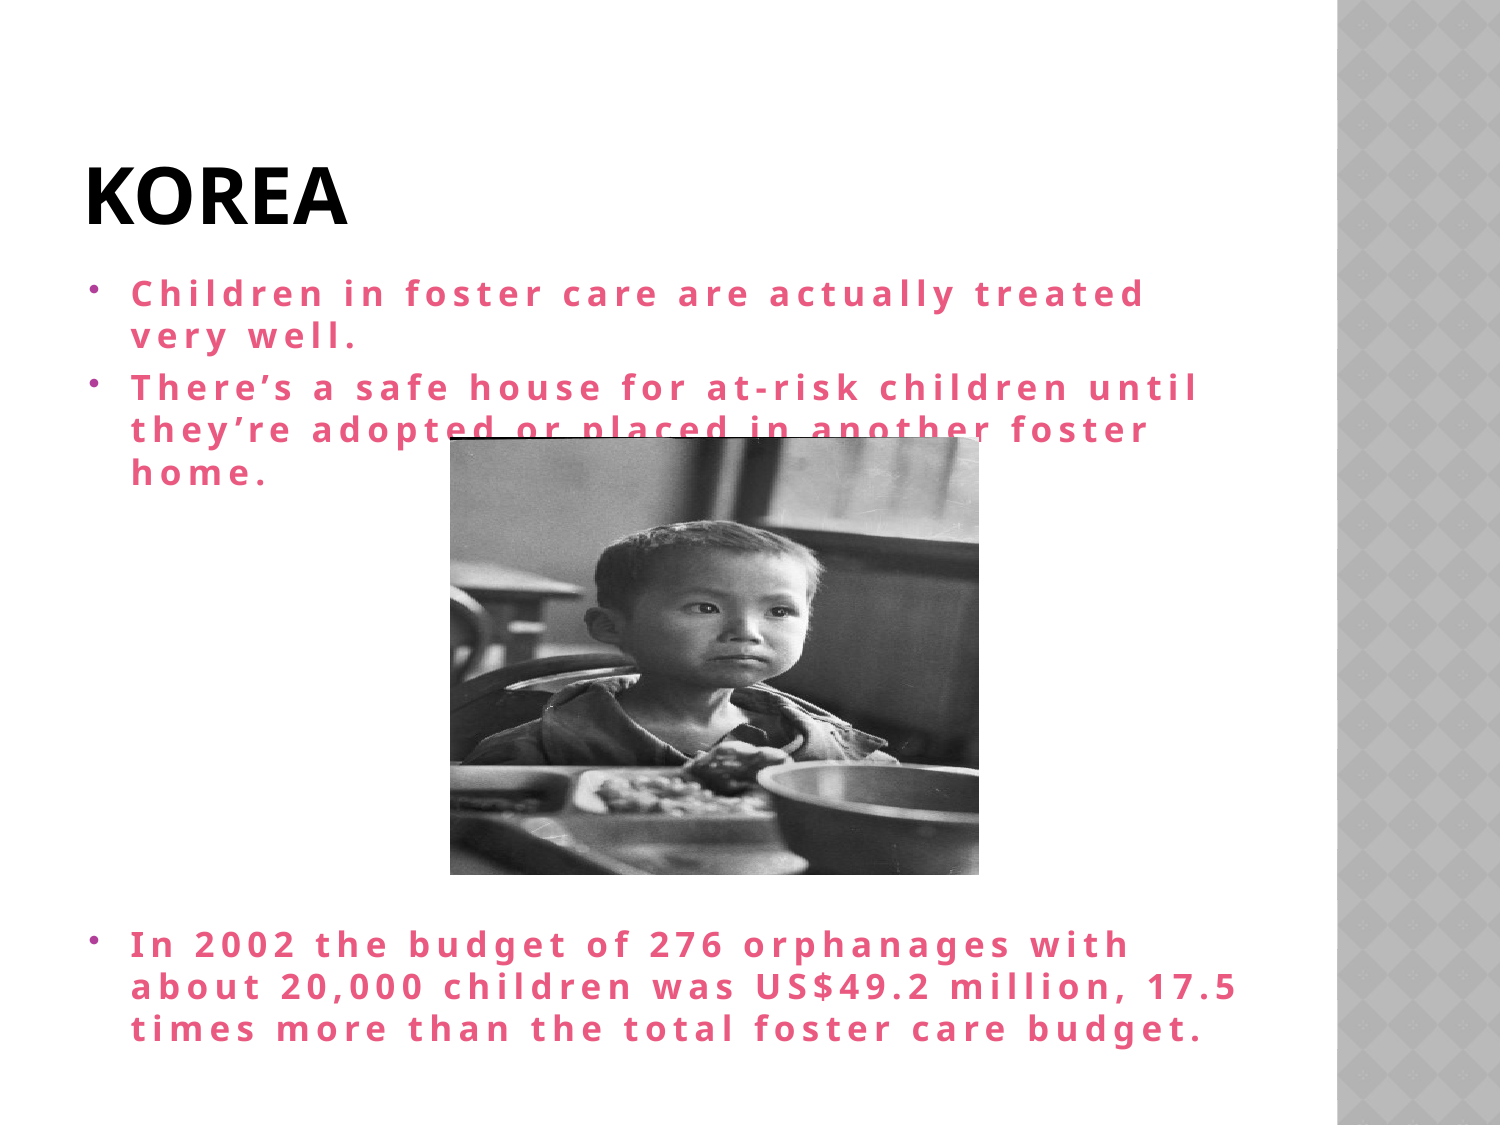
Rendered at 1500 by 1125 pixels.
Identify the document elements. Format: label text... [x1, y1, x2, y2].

picture [449, 436, 979, 876]
title Korea [75, 52, 1263, 240]
list Children in foster care are actually treated very well. There’s a safe house for at-risk children until they’re adopted or placed in another foster home. In 2002 the budget of 276 orphanages with about 20,000 children was US$49.2 million, 17.5 times more than the total foster care budget. [75, 264, 1263, 1059]
